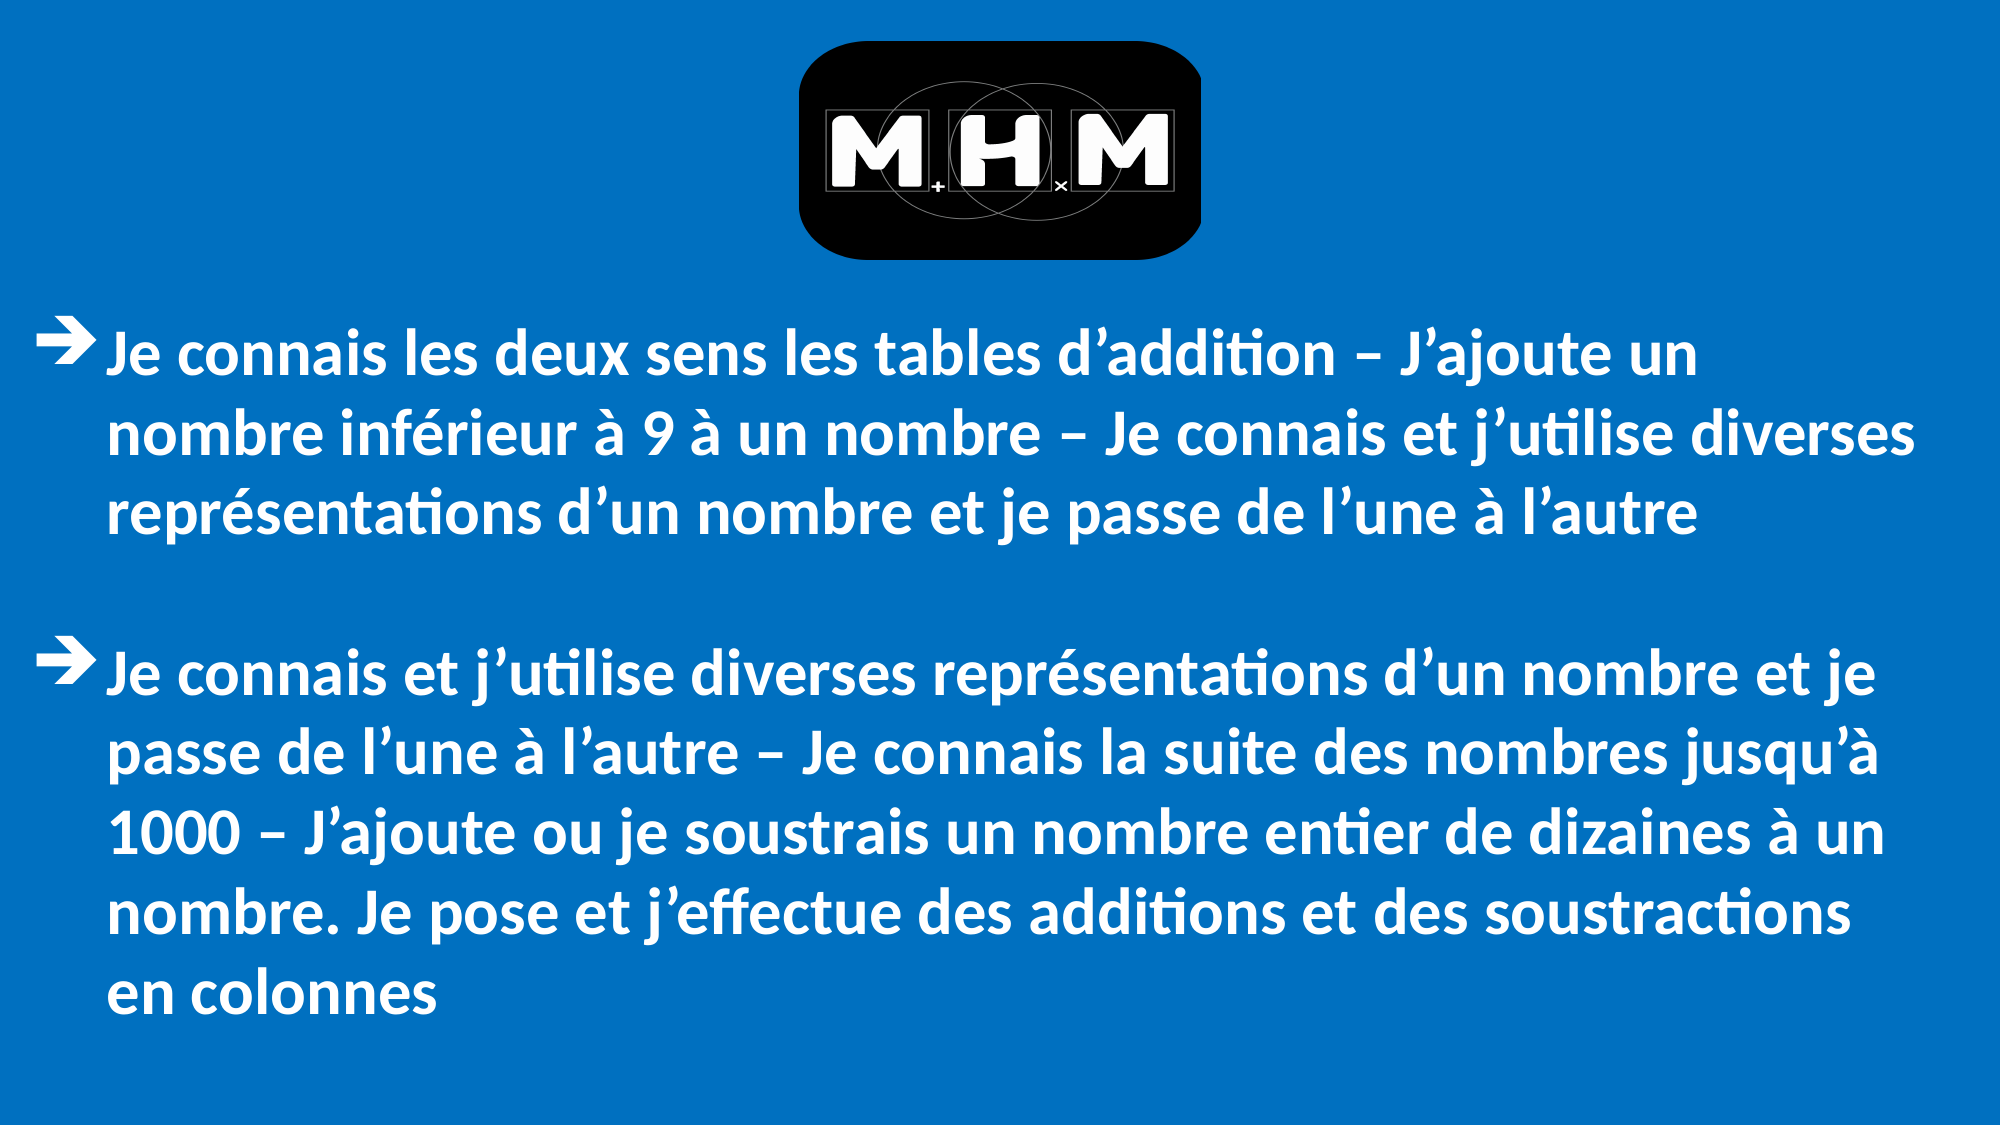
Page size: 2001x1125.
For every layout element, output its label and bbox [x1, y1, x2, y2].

text_box [0, 0, 2000, 1125]
